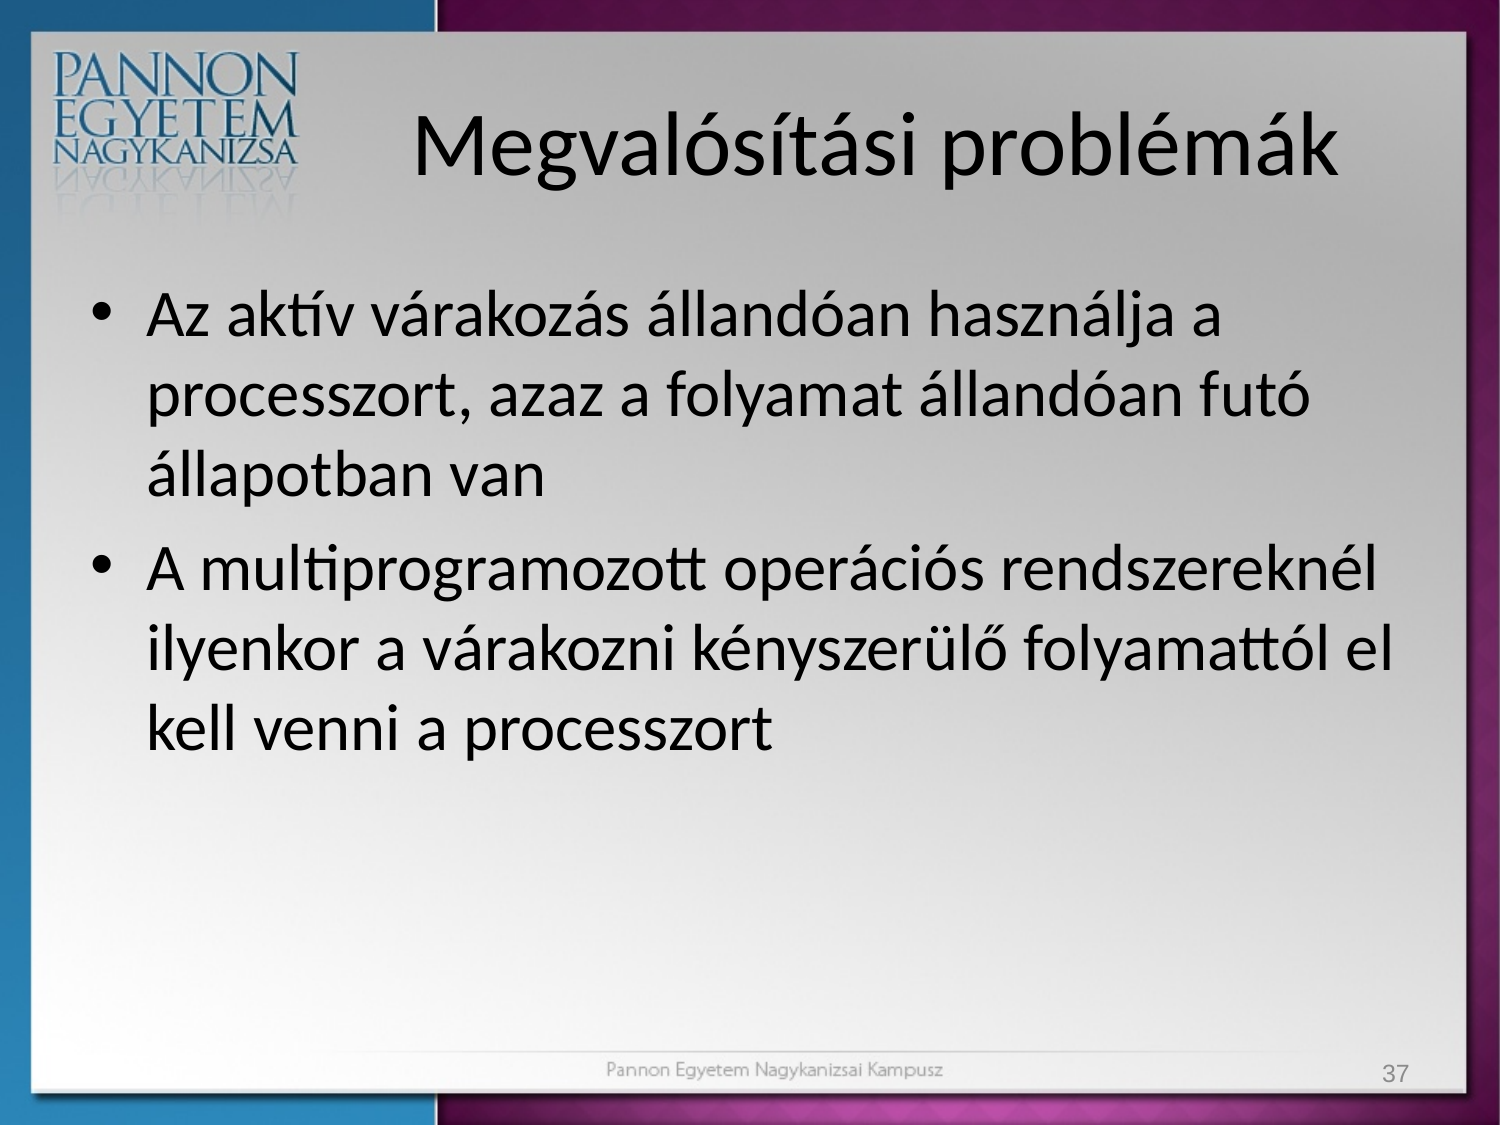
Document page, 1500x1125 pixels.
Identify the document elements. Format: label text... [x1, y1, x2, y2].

title Megvalósítási problémák [328, 45, 1425, 233]
slide_number 37 [1074, 1042, 1425, 1103]
picture [0, 0, 1500, 1125]
list Az aktív várakozás állandóan használja a processzort, azaz a folyamat állandóan futó állapotban van A multiprogramozott operációs rendszereknél ilyenkor a várakozni kényszerülő folyamattól el kell venni a processzort [75, 262, 1425, 1038]
